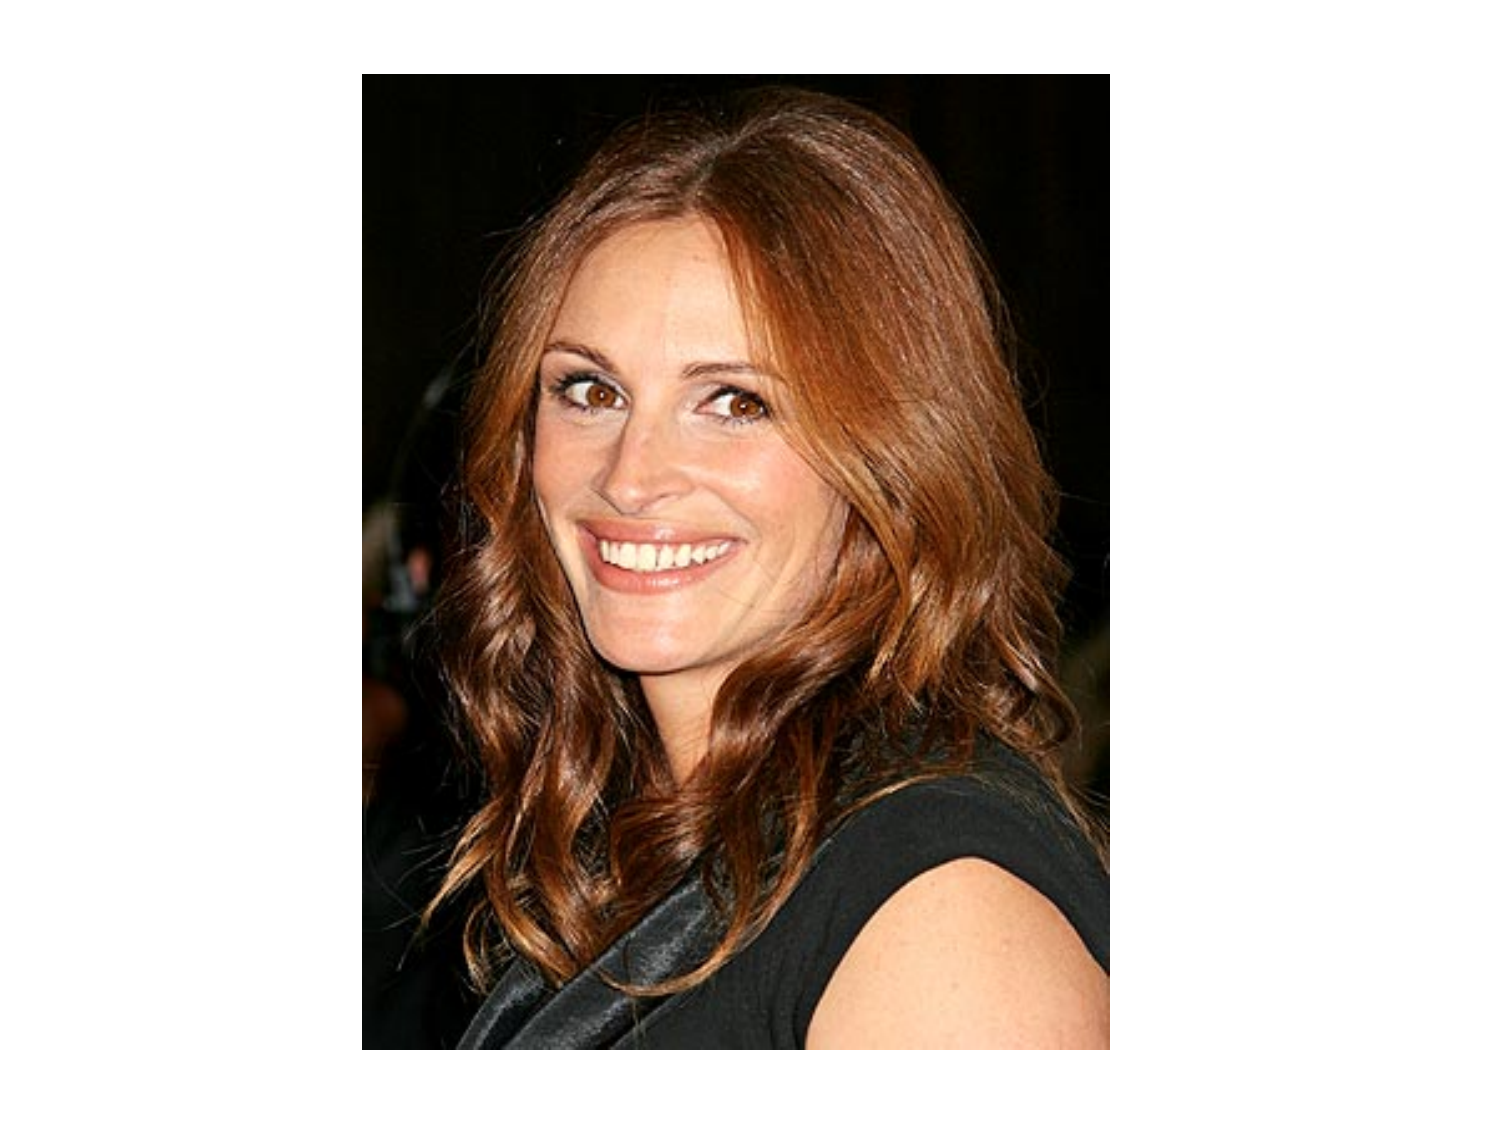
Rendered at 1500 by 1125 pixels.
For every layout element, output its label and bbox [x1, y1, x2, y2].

list [362, 74, 1110, 1051]
